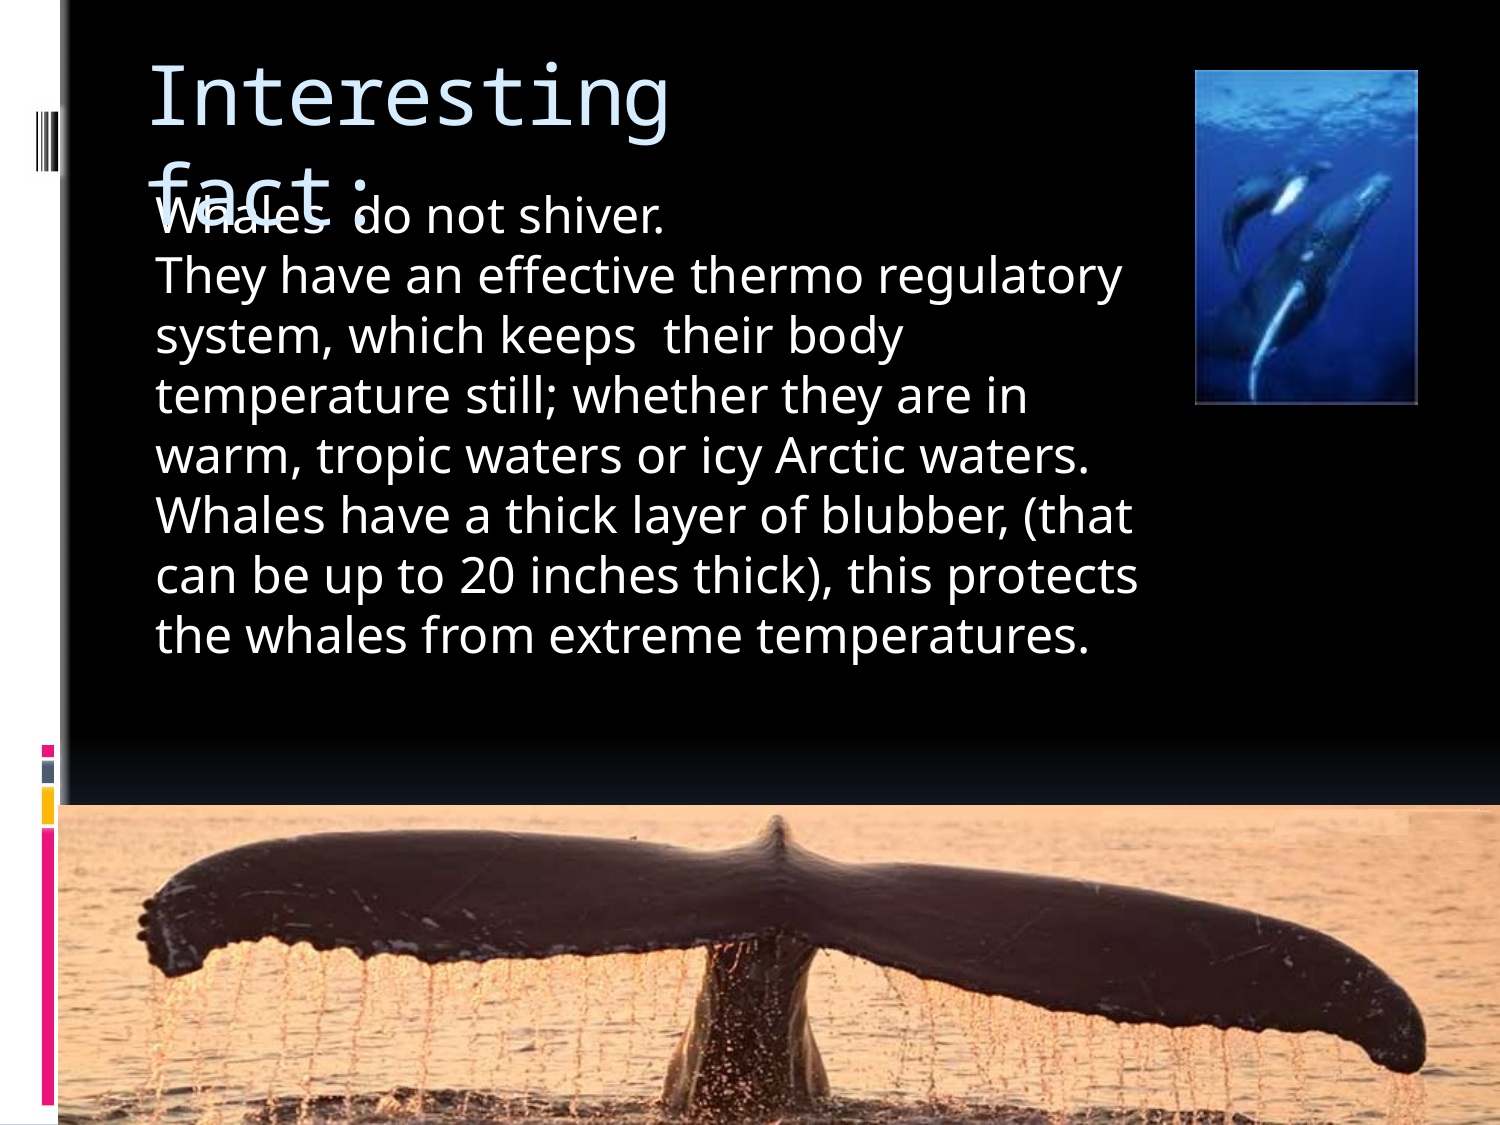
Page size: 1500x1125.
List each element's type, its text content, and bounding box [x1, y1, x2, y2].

text_box Whales do not shiver. They have an effective thermo regulatory system, which keeps their body temperature still; whether they are in warm, tropic waters or icy Arctic waters. Whales have a thick layer of blubber, (that can be up to 20 inches thick), this protects the whales from extreme temperatures. [140, 175, 1161, 671]
title Interesting fact: [128, 35, 940, 186]
picture [58, 805, 1500, 1125]
picture [1194, 69, 1419, 405]
